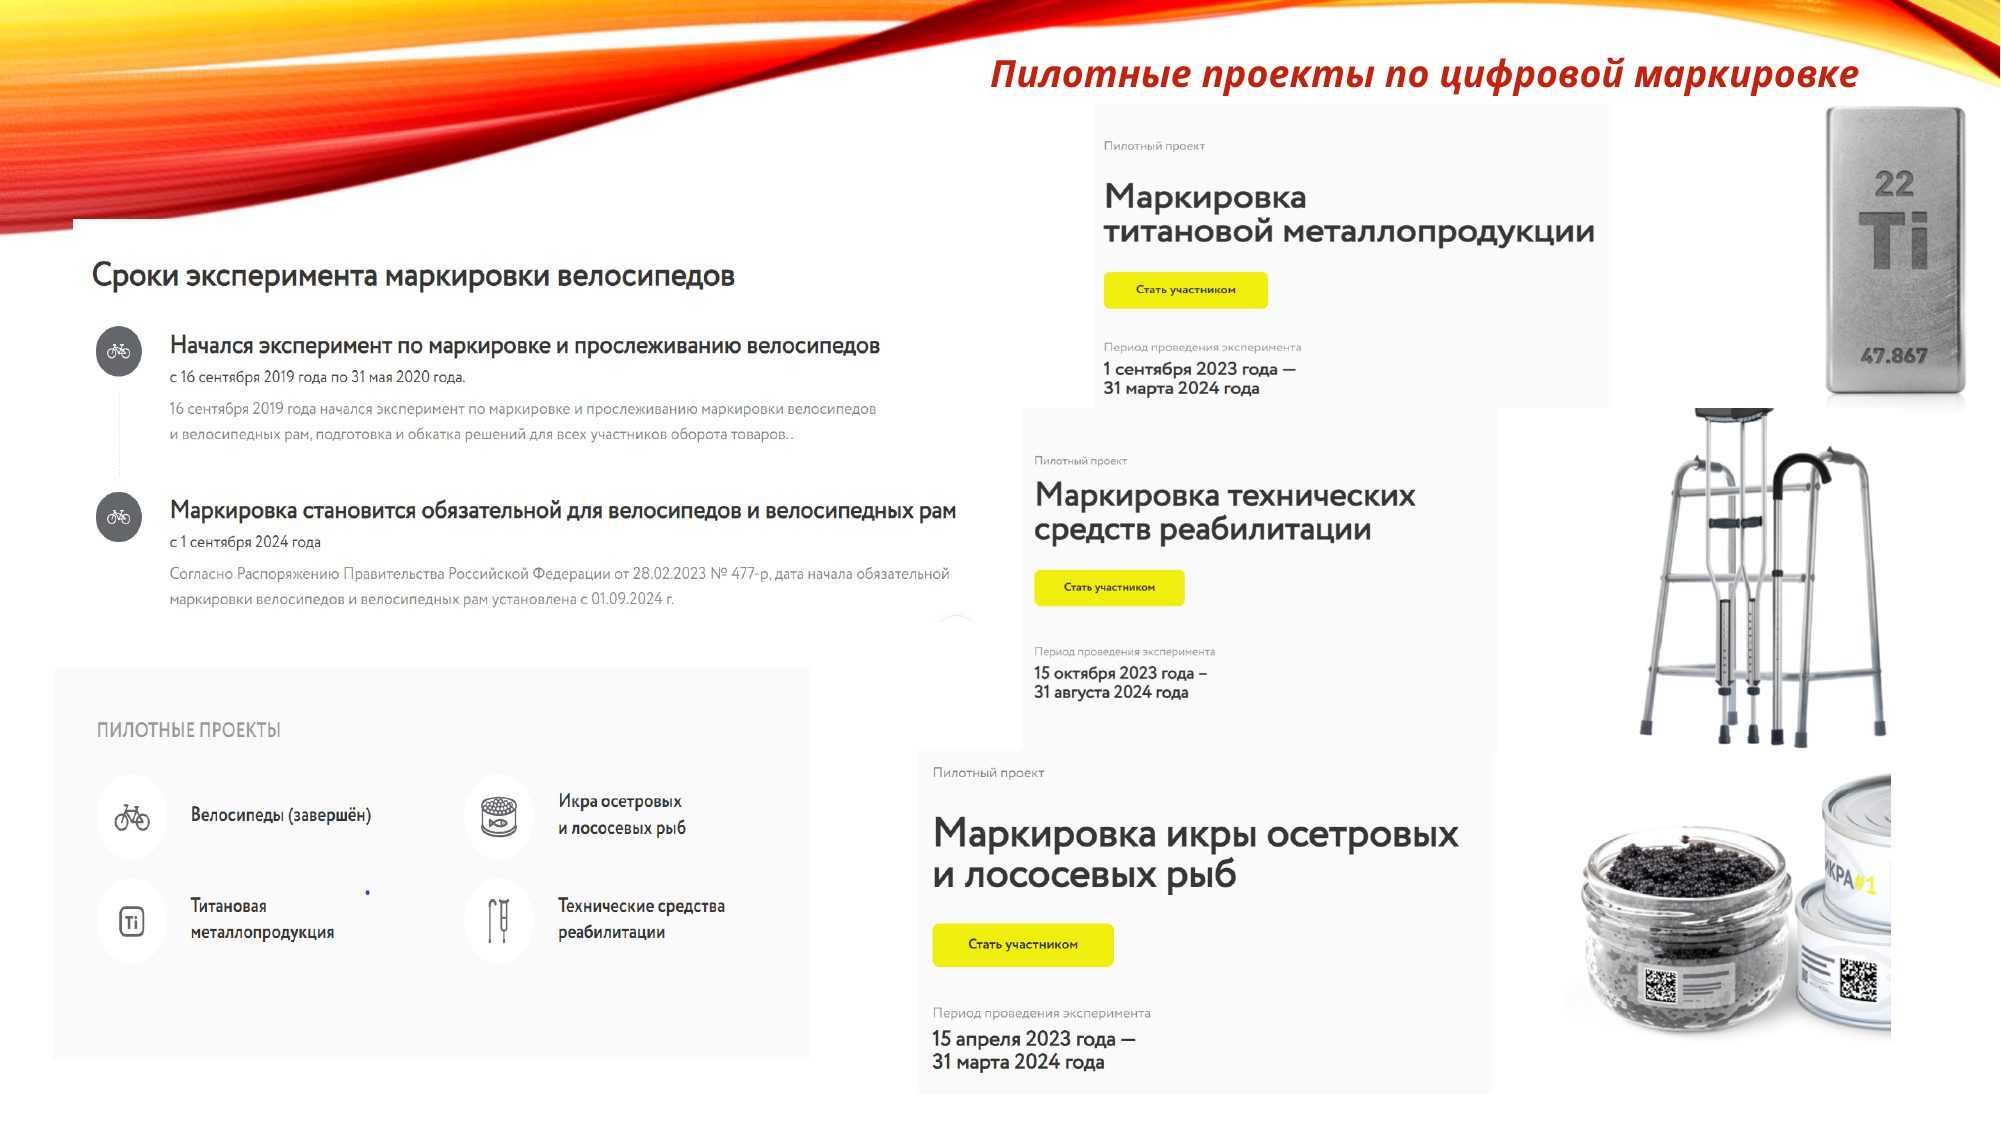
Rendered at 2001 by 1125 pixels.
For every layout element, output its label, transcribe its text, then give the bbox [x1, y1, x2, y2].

title Пилотные проекты по цифровой маркировке [917, 19, 1934, 126]
picture [53, 668, 810, 1059]
picture [0, 0, 2000, 1095]
